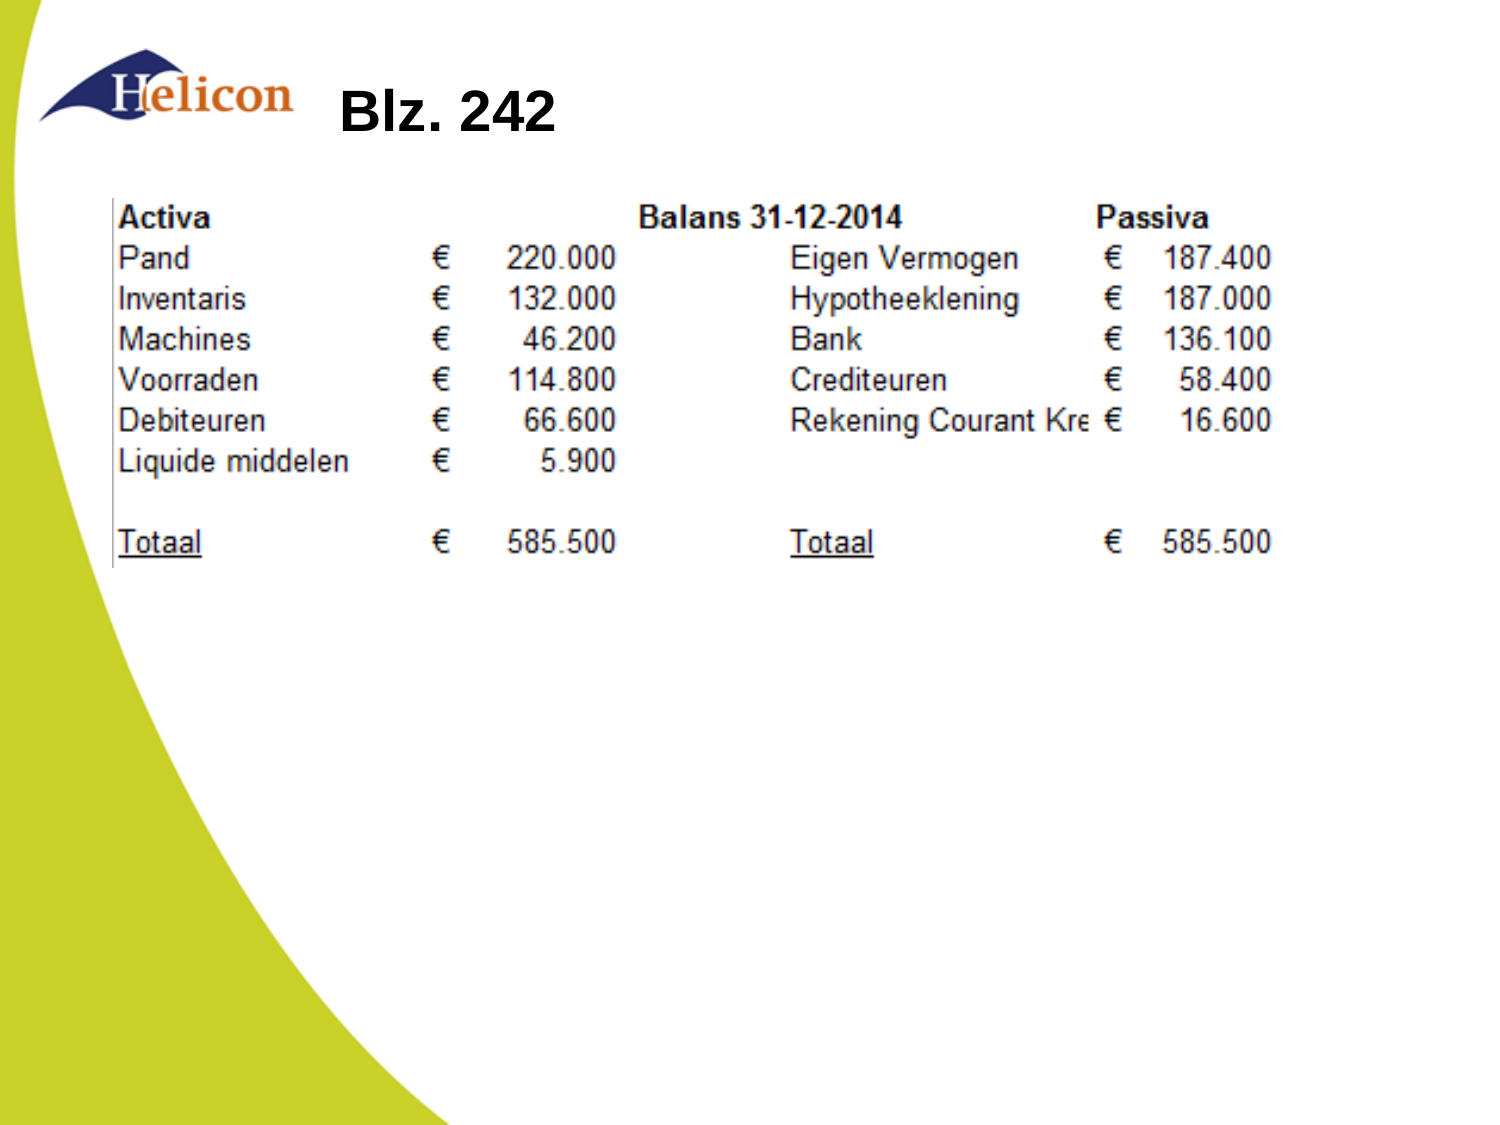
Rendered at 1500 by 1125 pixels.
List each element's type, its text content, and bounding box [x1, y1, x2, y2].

list [336, 196, 1425, 1005]
picture [0, 0, 1500, 1125]
title Blz. 242 [324, 54, 1415, 161]
